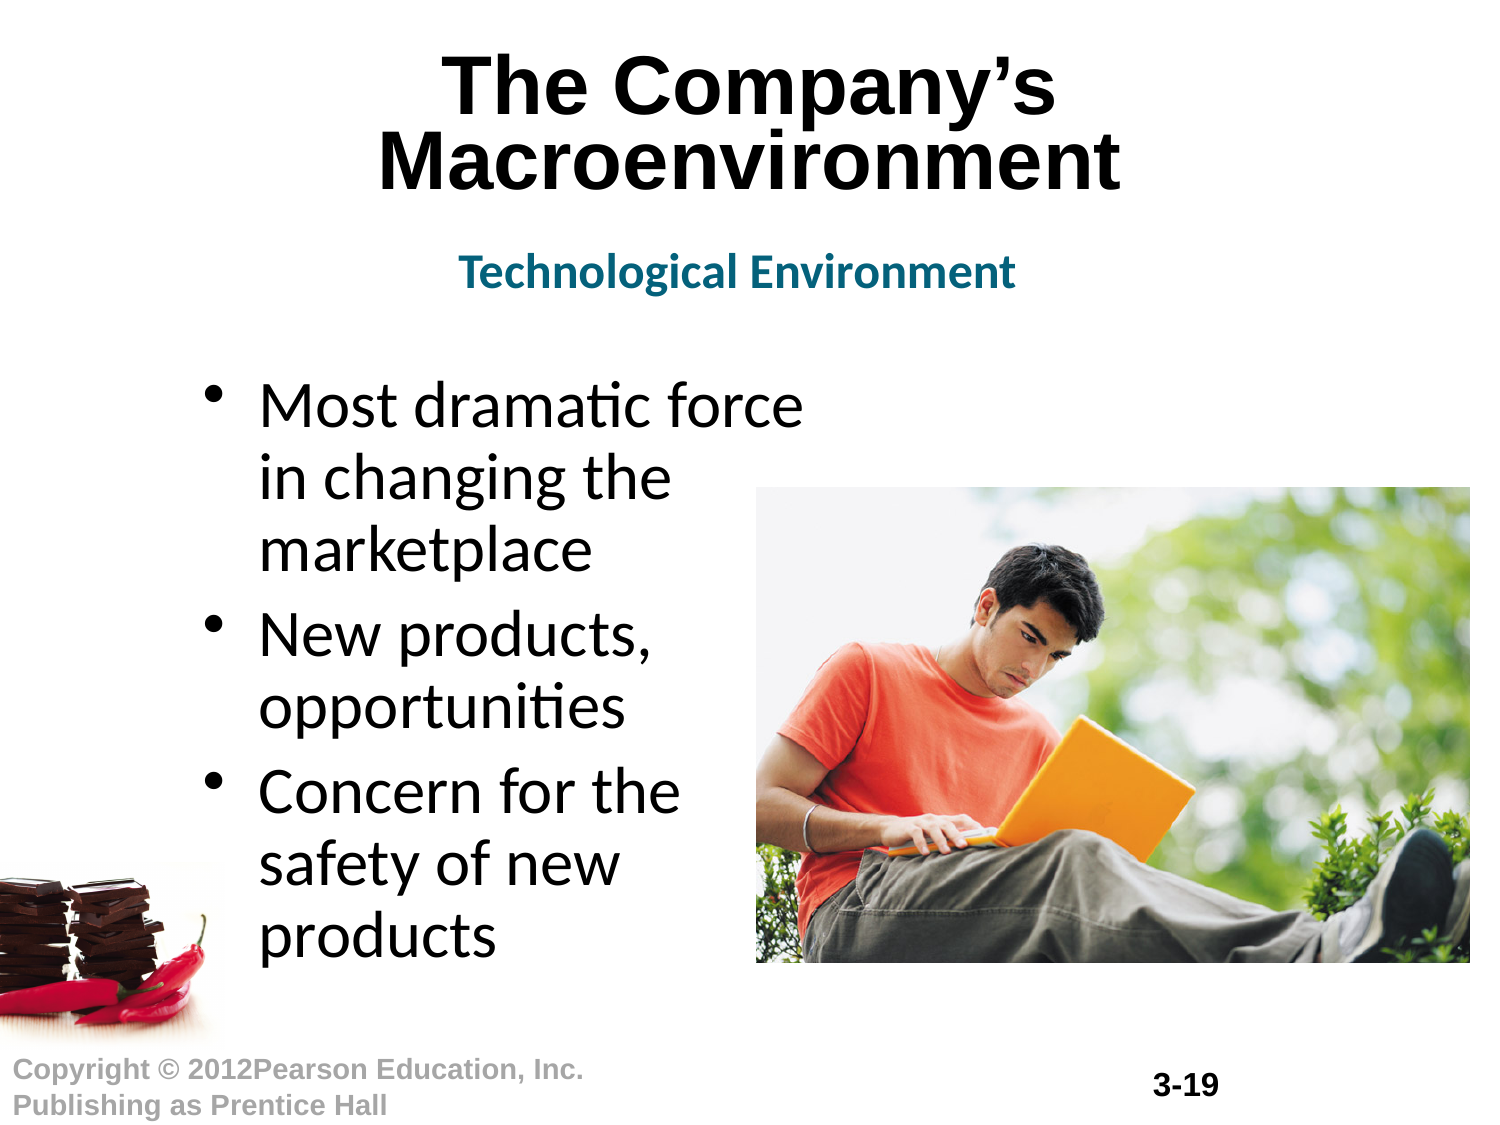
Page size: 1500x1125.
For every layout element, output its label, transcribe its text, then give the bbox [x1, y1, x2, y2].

list Most dramatic force in changing the marketplace New products, opportunities Concern for the safety of new products [187, 362, 863, 1001]
title The Company’s Macroenvironment [112, 37, 1388, 226]
picture [0, 862, 225, 1050]
list Technological Environment [149, 237, 1326, 301]
picture [755, 487, 1470, 963]
